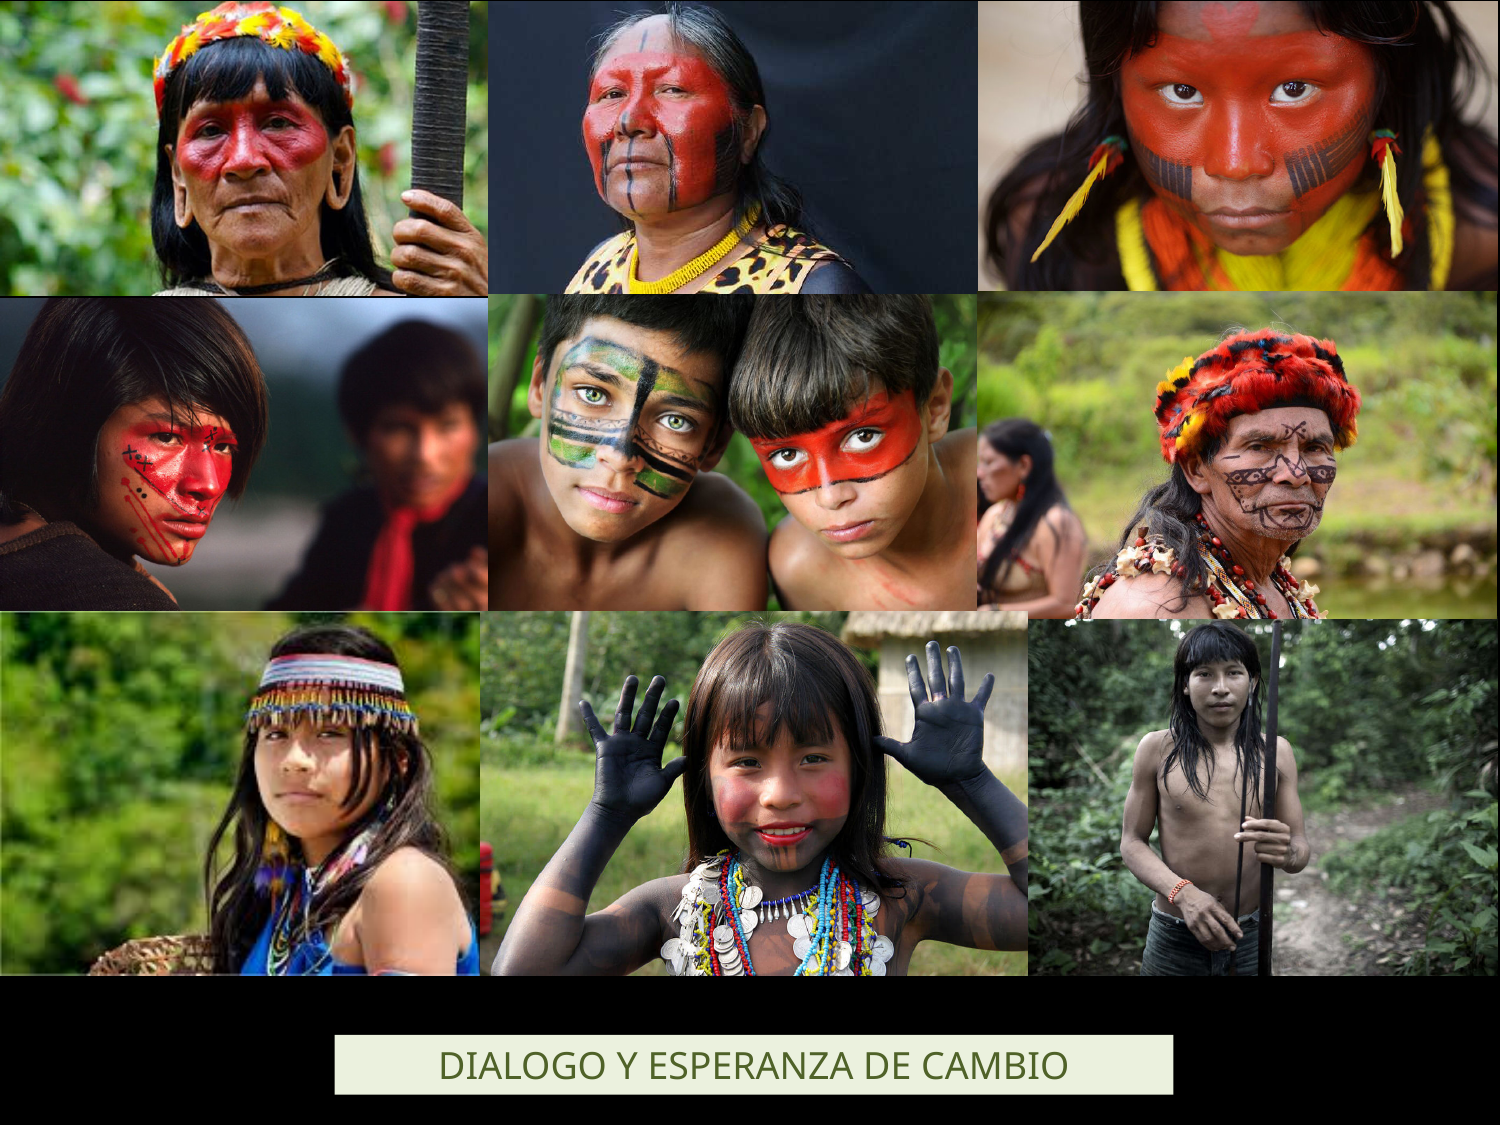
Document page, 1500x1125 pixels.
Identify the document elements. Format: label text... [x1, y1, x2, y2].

text_box DIALOGO Y ESPERANZA DE CAMBIO [334, 1034, 1174, 1095]
picture [0, 1, 1498, 977]
